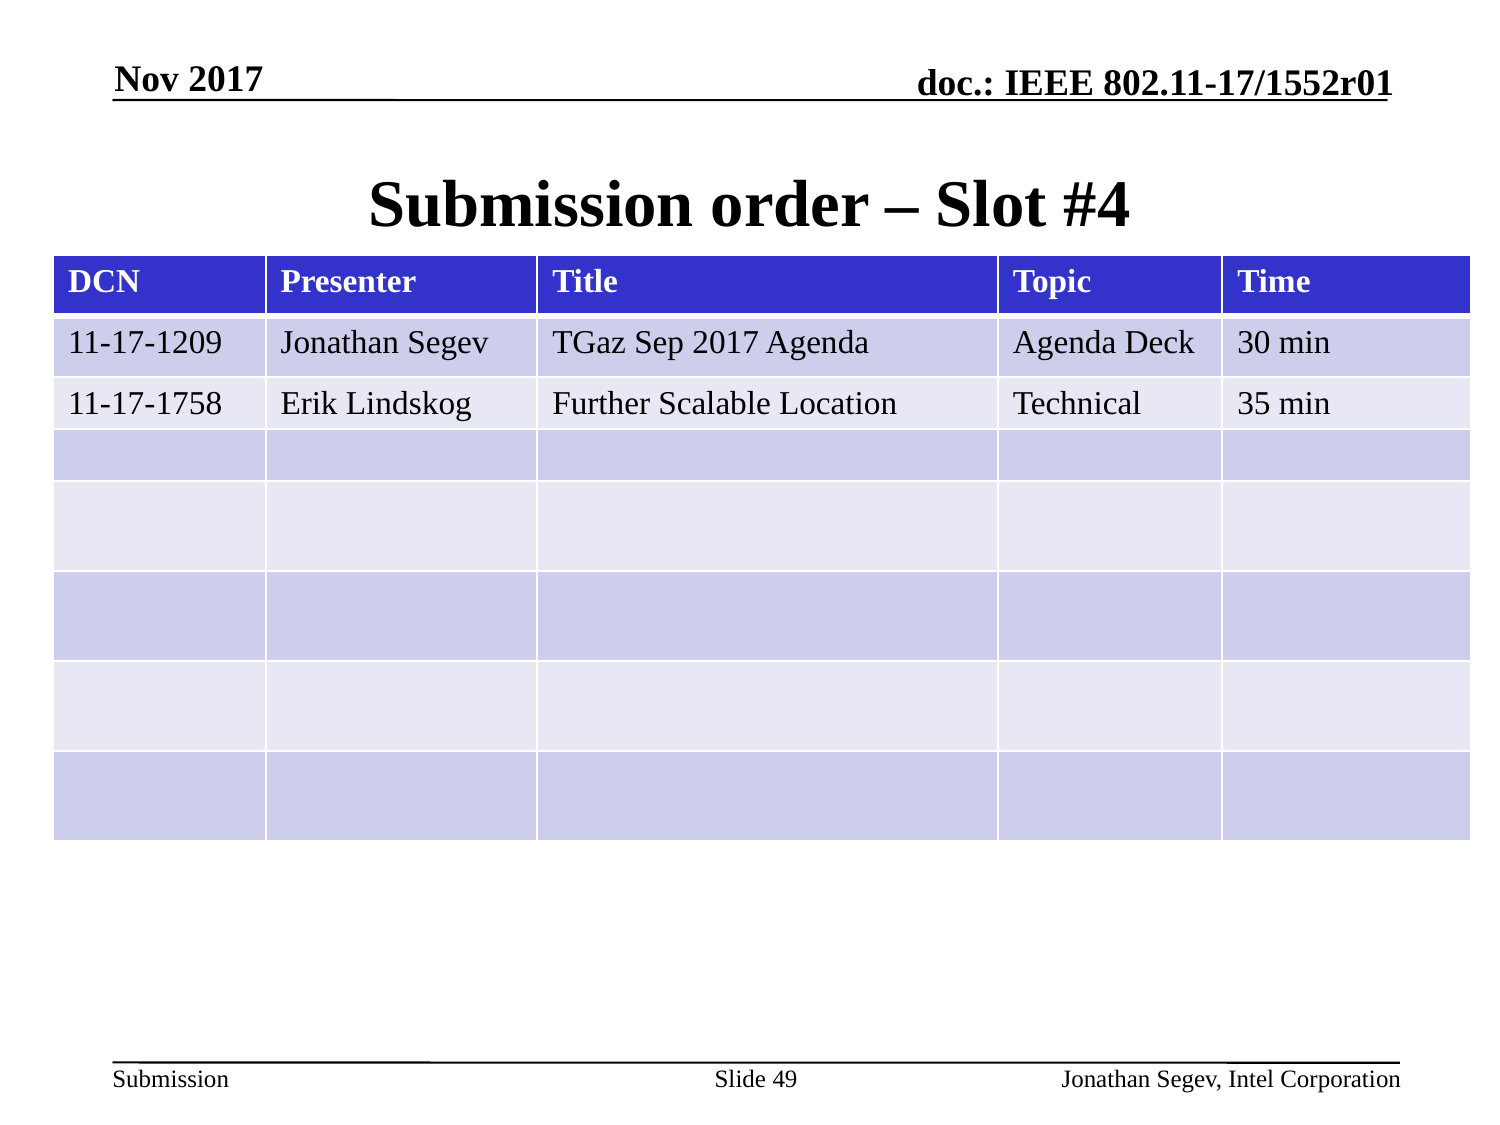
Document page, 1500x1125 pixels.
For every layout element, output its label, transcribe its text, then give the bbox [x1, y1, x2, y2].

table_cell [999, 430, 1221, 480]
table_cell [999, 752, 1221, 840]
table_cell [54, 662, 265, 750]
table_header DCN [54, 256, 265, 313]
table_cell [54, 752, 265, 840]
table_cell [1223, 482, 1470, 570]
table_cell [538, 662, 997, 750]
table_cell 11-17-1209 [54, 319, 265, 376]
footer Jonathan Segev, Intel Corporation [878, 1061, 1402, 1093]
table_cell [54, 482, 265, 570]
table_cell Erik Lindskog [267, 378, 536, 428]
table_cell [54, 430, 265, 480]
table_header Time [1223, 256, 1470, 313]
table_cell 30 min [1223, 319, 1470, 376]
table_cell [54, 572, 265, 660]
table_cell TGaz Sep 2017 Agenda [538, 319, 997, 376]
table_cell [538, 752, 997, 840]
table_header Title [538, 256, 997, 313]
table_cell Jonathan Segev [267, 319, 536, 376]
table_cell [1223, 662, 1470, 750]
table_cell [538, 572, 997, 660]
table_cell [1223, 430, 1470, 480]
table_cell Technical [999, 378, 1221, 428]
slide_number Slide 49 [712, 1061, 800, 1123]
table_cell [267, 482, 536, 570]
table_cell [267, 430, 536, 480]
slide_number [114, 54, 423, 100]
table_cell [267, 752, 536, 840]
table_cell [267, 662, 536, 750]
table_cell [538, 430, 997, 480]
table_header Presenter [267, 256, 536, 313]
table_cell Agenda Deck [999, 319, 1221, 376]
table_cell 11-17-1758 [54, 378, 265, 428]
table_cell [999, 662, 1221, 750]
table_cell [538, 482, 997, 570]
table_cell [999, 482, 1221, 570]
table_header Topic [999, 256, 1221, 313]
table_cell [267, 572, 536, 660]
table_cell [1223, 752, 1470, 840]
table_cell [1223, 572, 1470, 660]
table_cell Further Scalable Location [538, 378, 997, 428]
table_cell [999, 572, 1221, 660]
title Submission order – Slot #4 [112, 112, 1388, 254]
table_cell 35 min [1223, 378, 1470, 428]
